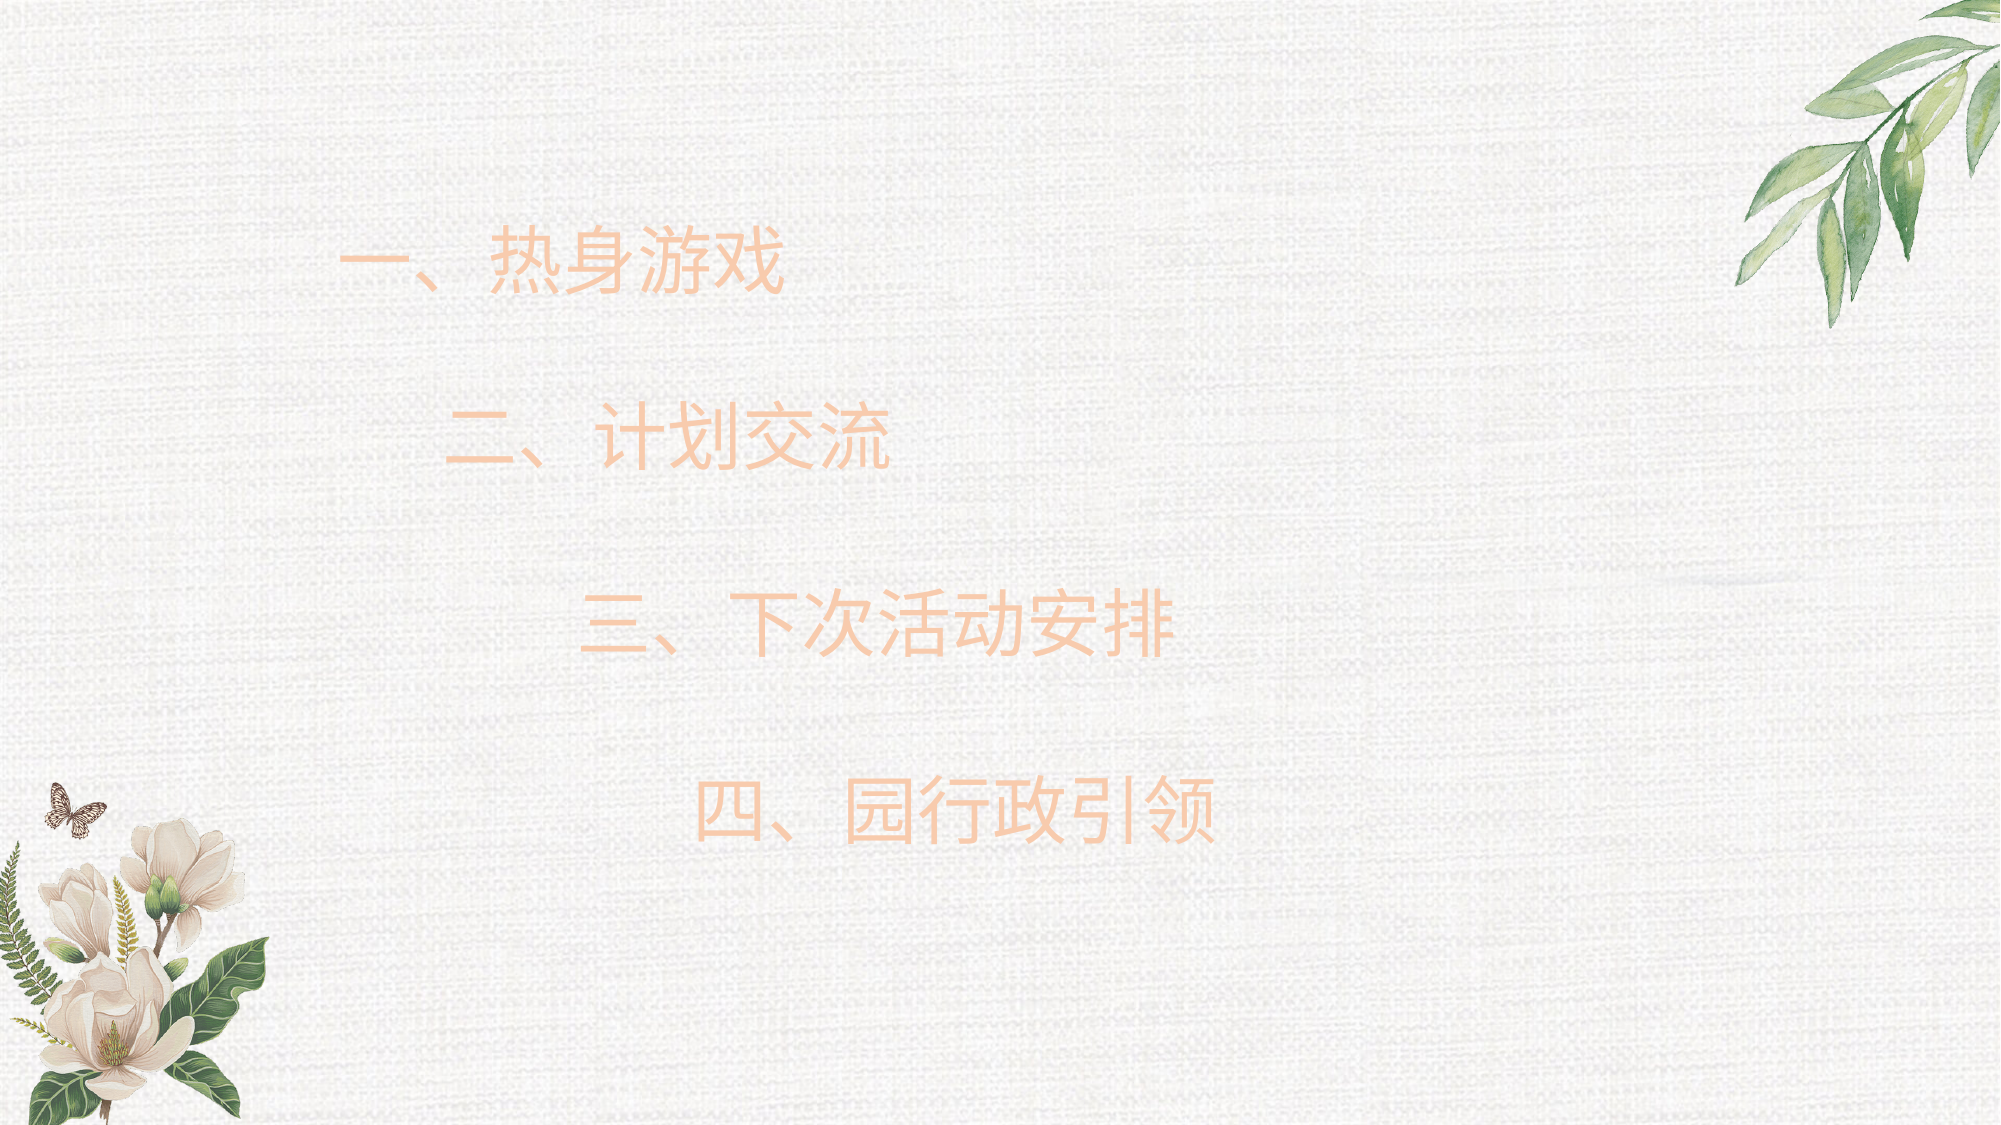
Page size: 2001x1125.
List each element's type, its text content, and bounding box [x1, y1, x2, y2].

text_box 一、热身游戏 [322, 205, 803, 311]
text_box 二、计划交流 [427, 382, 908, 487]
picture [0, 0, 2001, 1125]
text_box 四、园行政引领 [561, 756, 1349, 861]
text_box 三、下次活动安排 [561, 569, 1192, 674]
